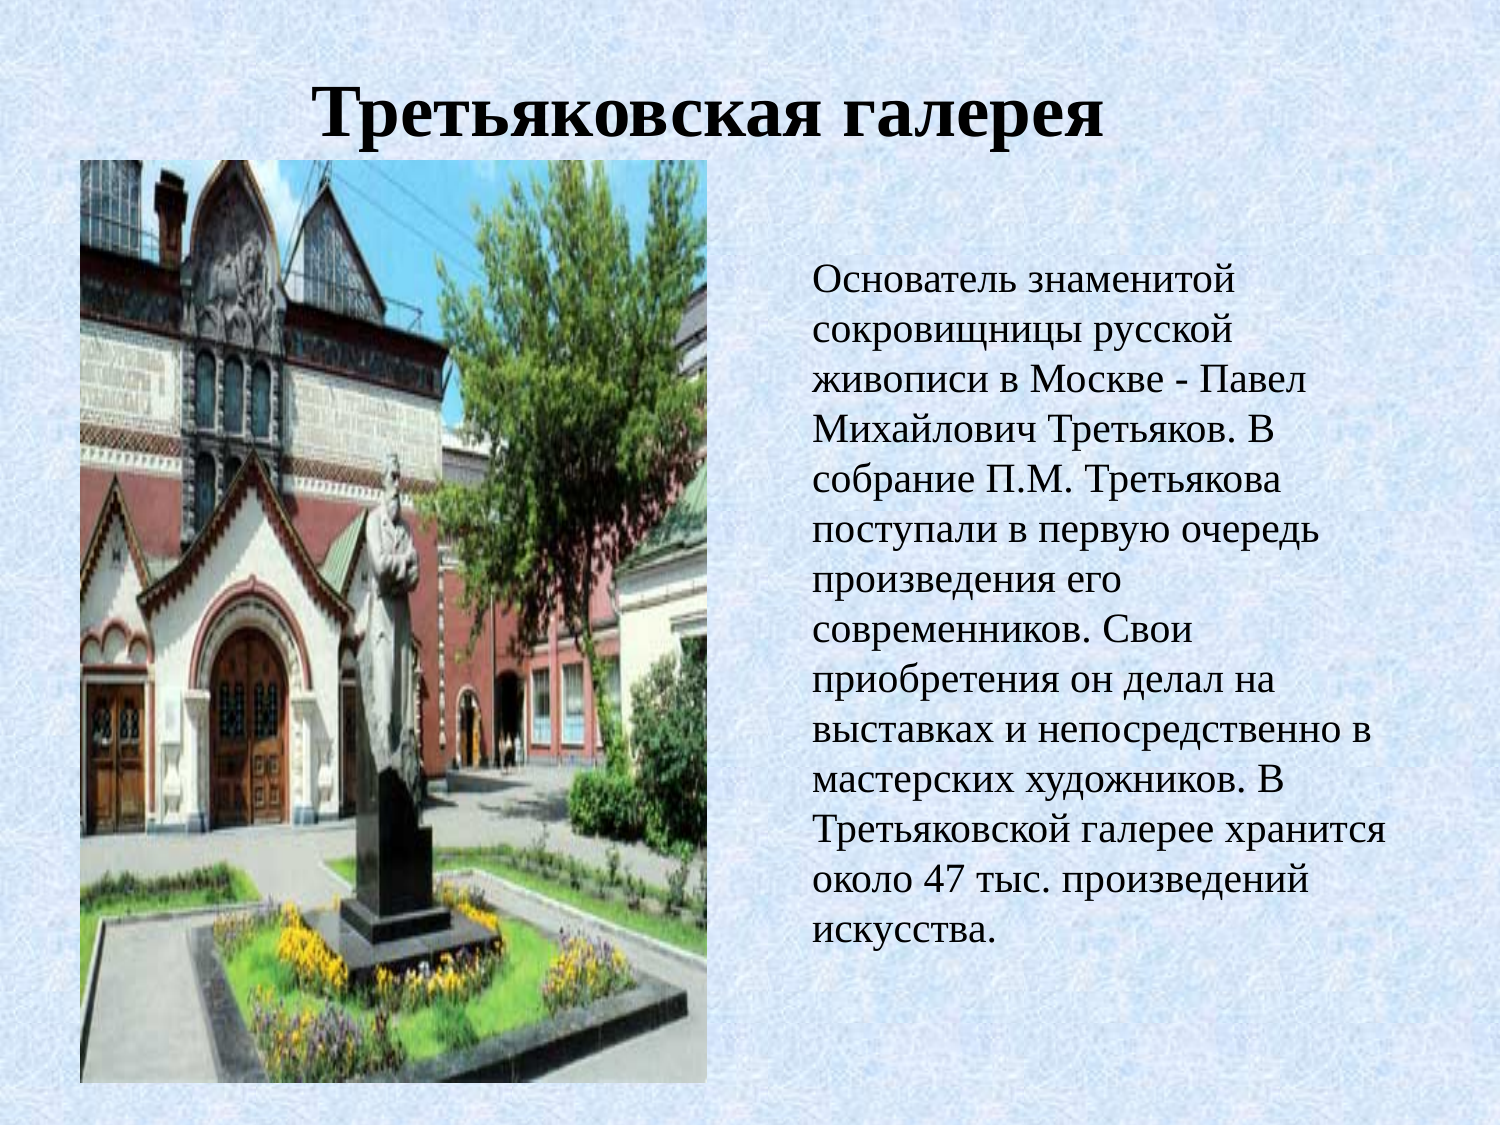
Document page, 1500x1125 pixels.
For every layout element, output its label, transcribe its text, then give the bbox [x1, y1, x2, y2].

picture [0, 0, 1500, 1125]
text_box Третьяковская галерея [112, 54, 1306, 160]
text_box Основатель знаменитой сокровищницы русской живописи в Москве - Павел Михайлович Третьяков. В собрание П.М. Третьякова поступали в первую очередь произведения его современников. Свои приобретения он делал на выставках и непосредственно в мастерских художников. В Третьяковской галерее хранится около 47 тыс. произведений искусства. [797, 243, 1424, 959]
